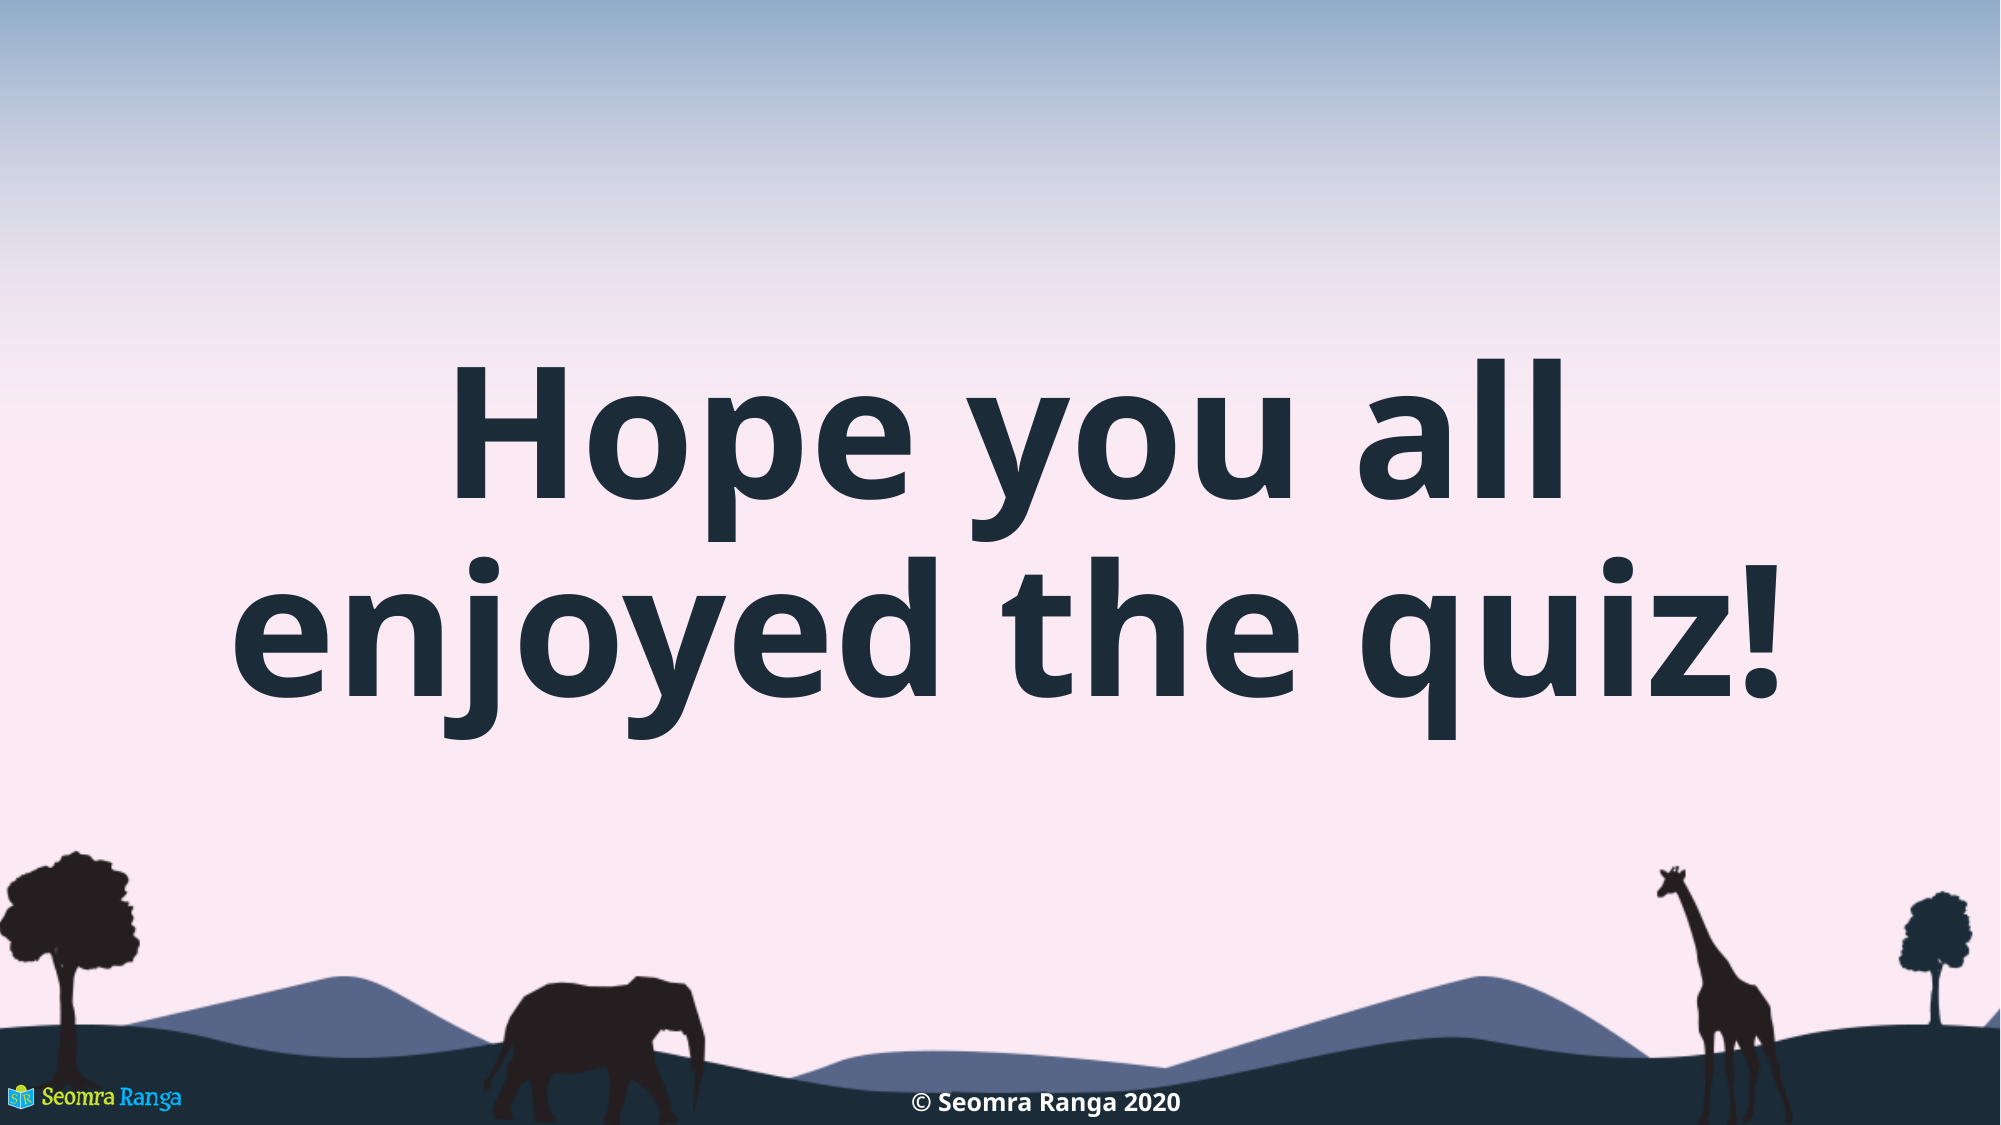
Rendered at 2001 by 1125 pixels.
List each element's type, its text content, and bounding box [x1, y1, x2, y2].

picture [0, 0, 2001, 1125]
text_box © Seomra Ranga 2020 www.seomraranga.com [762, 1079, 1330, 1125]
title Hope you all enjoyed the quiz! [145, 321, 1871, 755]
